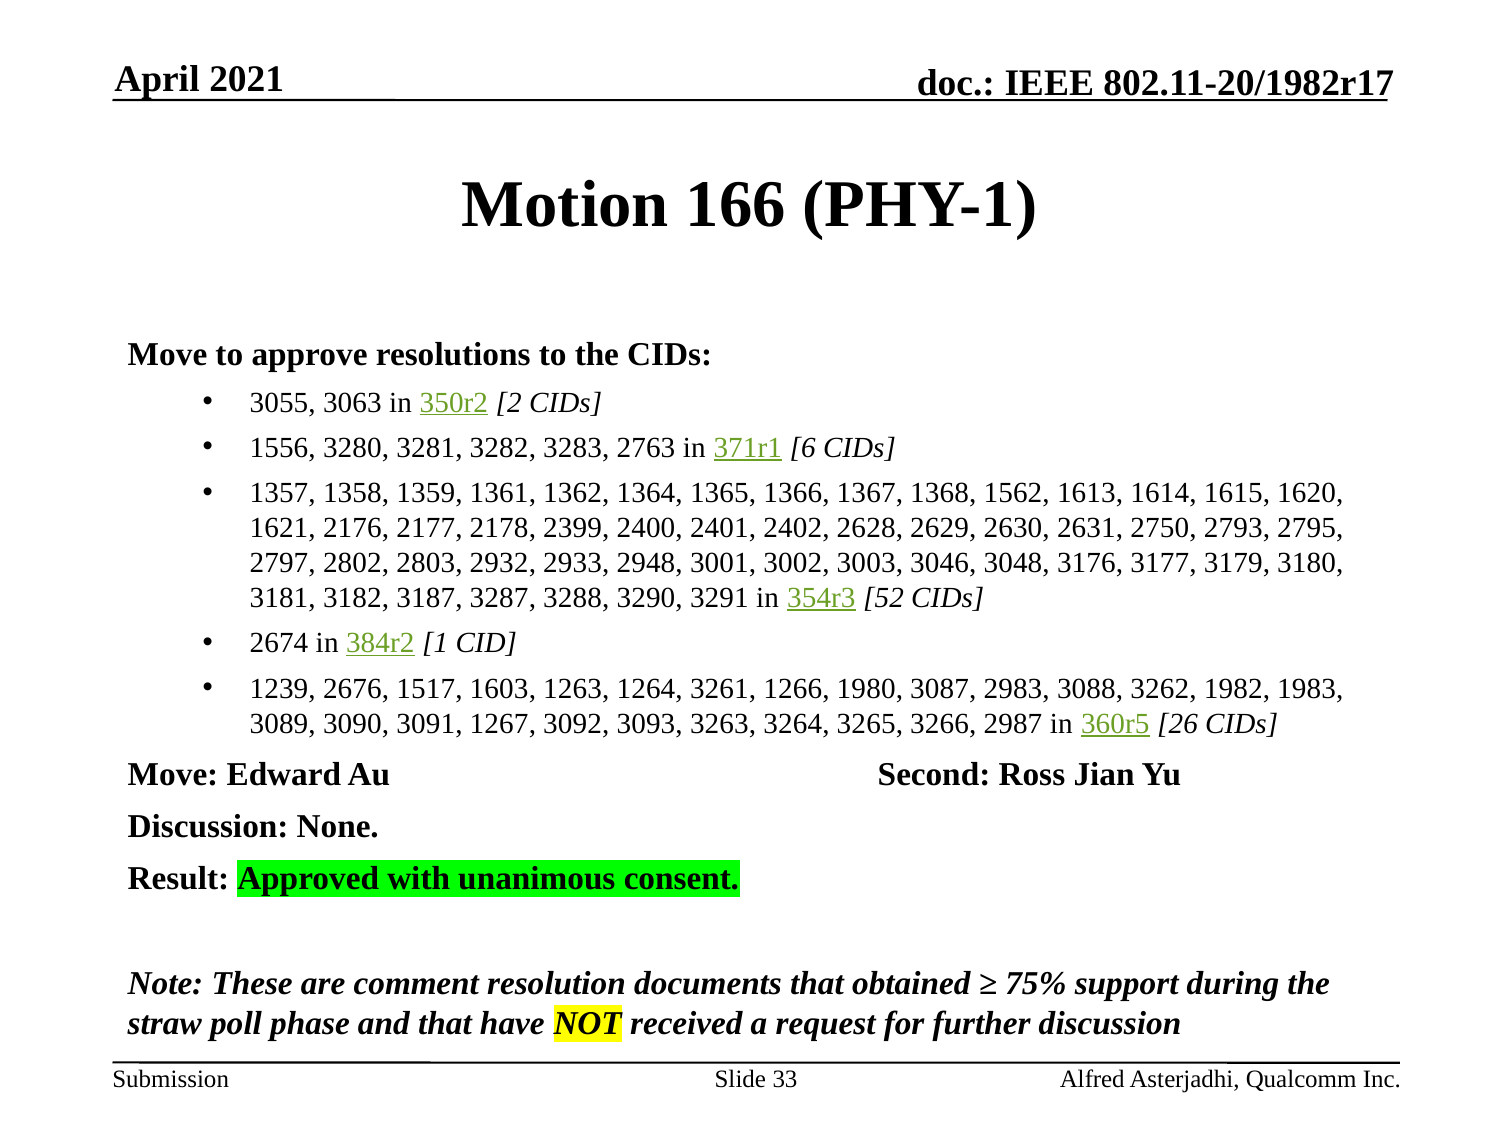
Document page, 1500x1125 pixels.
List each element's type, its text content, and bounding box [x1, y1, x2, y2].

title Motion 166 (PHY-1) [112, 112, 1388, 288]
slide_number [114, 54, 423, 100]
footer Alfred Asterjadhi, Qualcomm Inc. [878, 1061, 1402, 1093]
slide_number Slide 33 [712, 1061, 800, 1123]
list Move to approve resolutions to the CIDs: 3055, 3063 in 350r2 [2 CIDs] 1556, 3280, 3281, 3282, 3283, 2763 in 371r1 [6 CIDs] 1357, 1358, 1359, 1361, 1362, 1364, 1365, 1366, 1367, 1368, 1562, 1613, 1614, 1615, 1620, 1621, 2176, 2177, 2178, 2399, 2400, 2401, 2402, 2628, 2629, 2630, 2631, 2750, 2793, 2795, 2797, 2802, 2803, 2932, 2933, 2948, 3001, 3002, 3003, 3046, 3048, 3176, 3177, 3179, 3180, 3181, 3182, 3187, 3287, 3288, 3290, 3291 in 354r3 [52 CIDs] 2674 in 384r2 [1 CID] 1239, 2676, 1517, 1603, 1263, 1264, 3261, 1266, 1980, 3087, 2983, 3088, 3262, 1982, 1983, 3089, 3090, 3091, 1267, 3092, 3093, 3263, 3264, 3265, 3266, 2987 in 360r5 [26 CIDs] Move: Edward Au Second: Ross Jian Yu Discussion: None. Result: Approved with unanimous consent. Note: These are comment resolution documents that obtained ≥ 75% support during the straw poll phase and that have NOT received a request for further discussion [112, 324, 1388, 1063]
